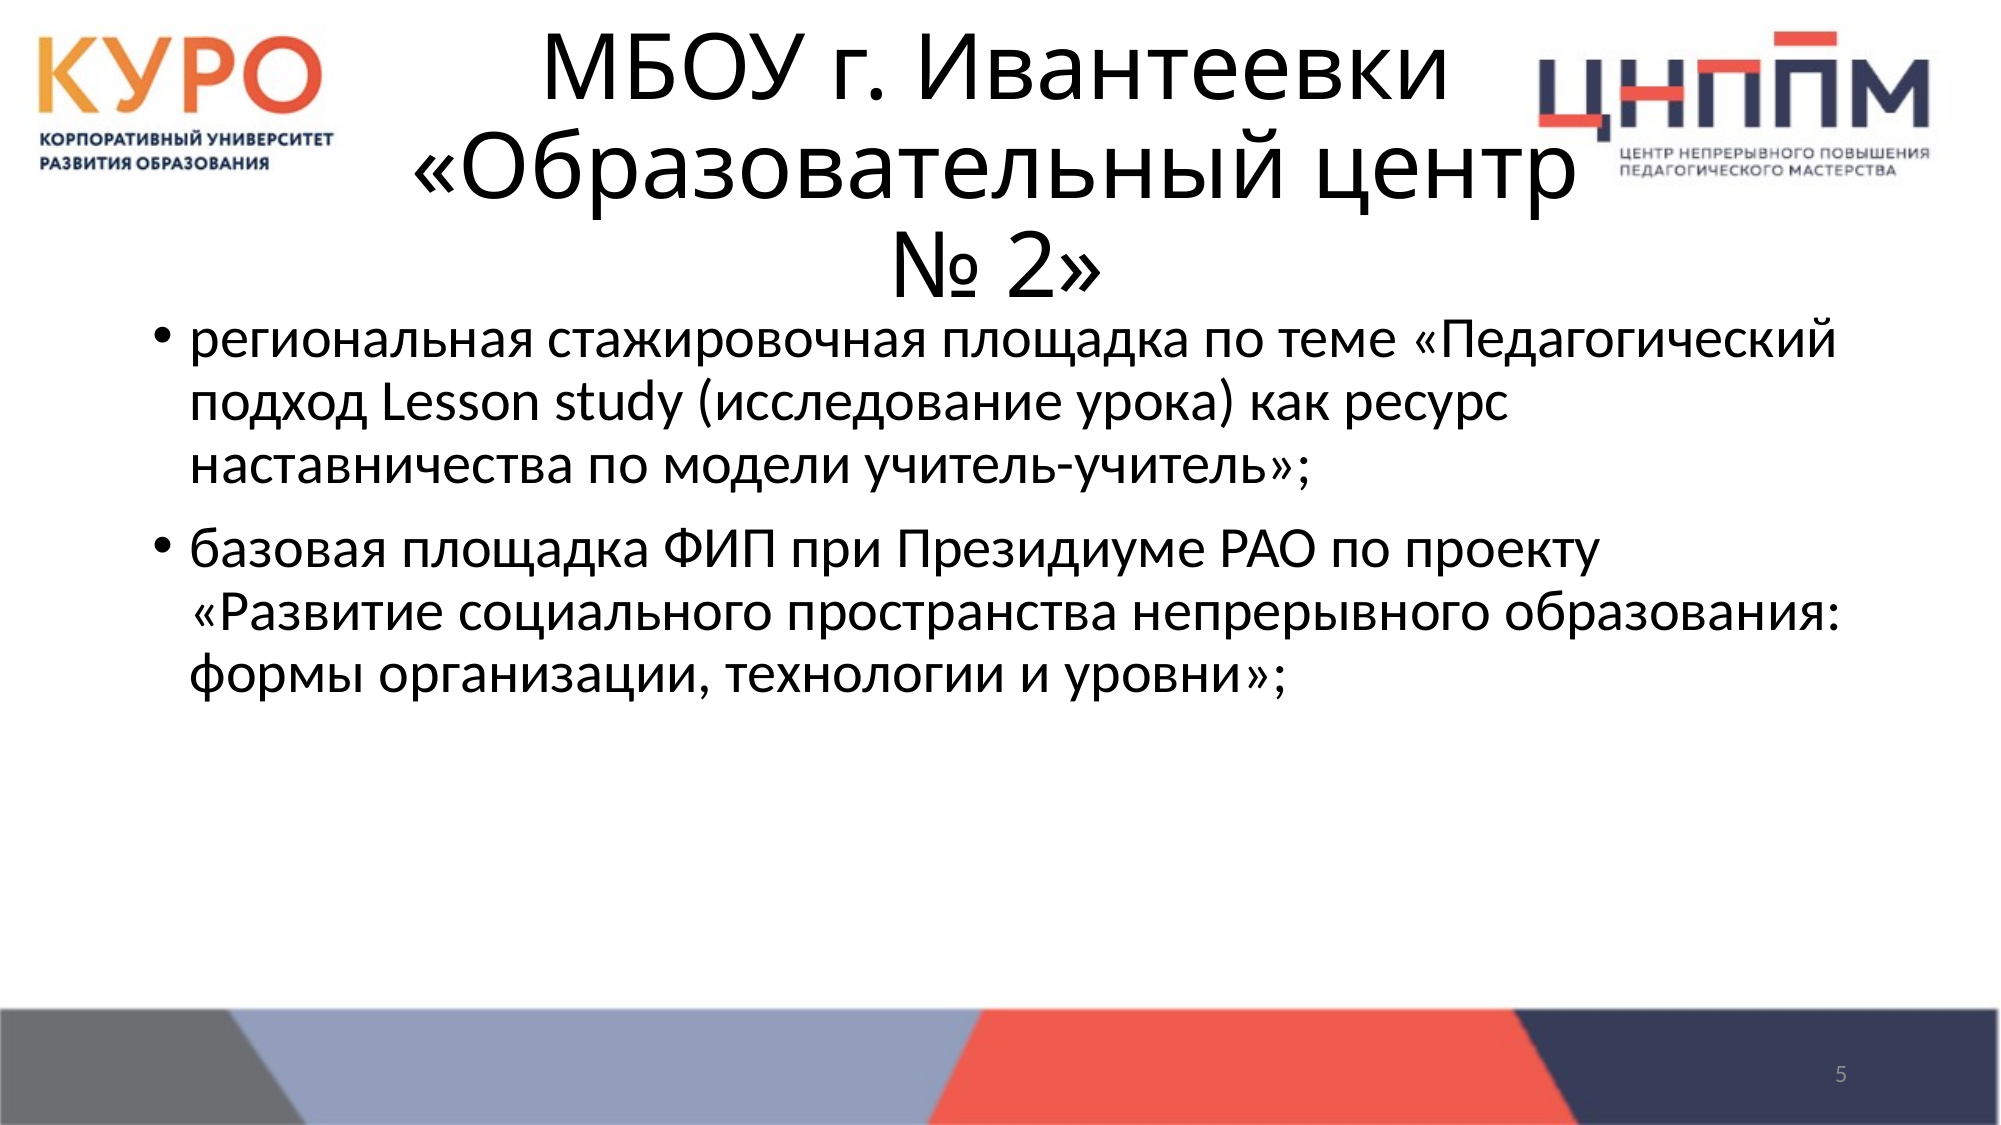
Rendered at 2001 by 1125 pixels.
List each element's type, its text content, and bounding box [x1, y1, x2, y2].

slide_number 5 [1412, 1042, 1863, 1103]
title МБОУ г. Ивантеевки «Образовательный центр № 2» [370, 59, 1623, 278]
picture [0, 0, 2001, 1125]
list региональная стажировочная площадка по теме «Педагогический подход Lesson study (исследование урока) как ресурс наставничества по модели учитель-учитель»; базовая площадка ФИП при Президиуме РАО по проекту «Развитие социального пространства непрерывного образования: формы организации, технологии и уровни»; [137, 299, 1863, 1014]
